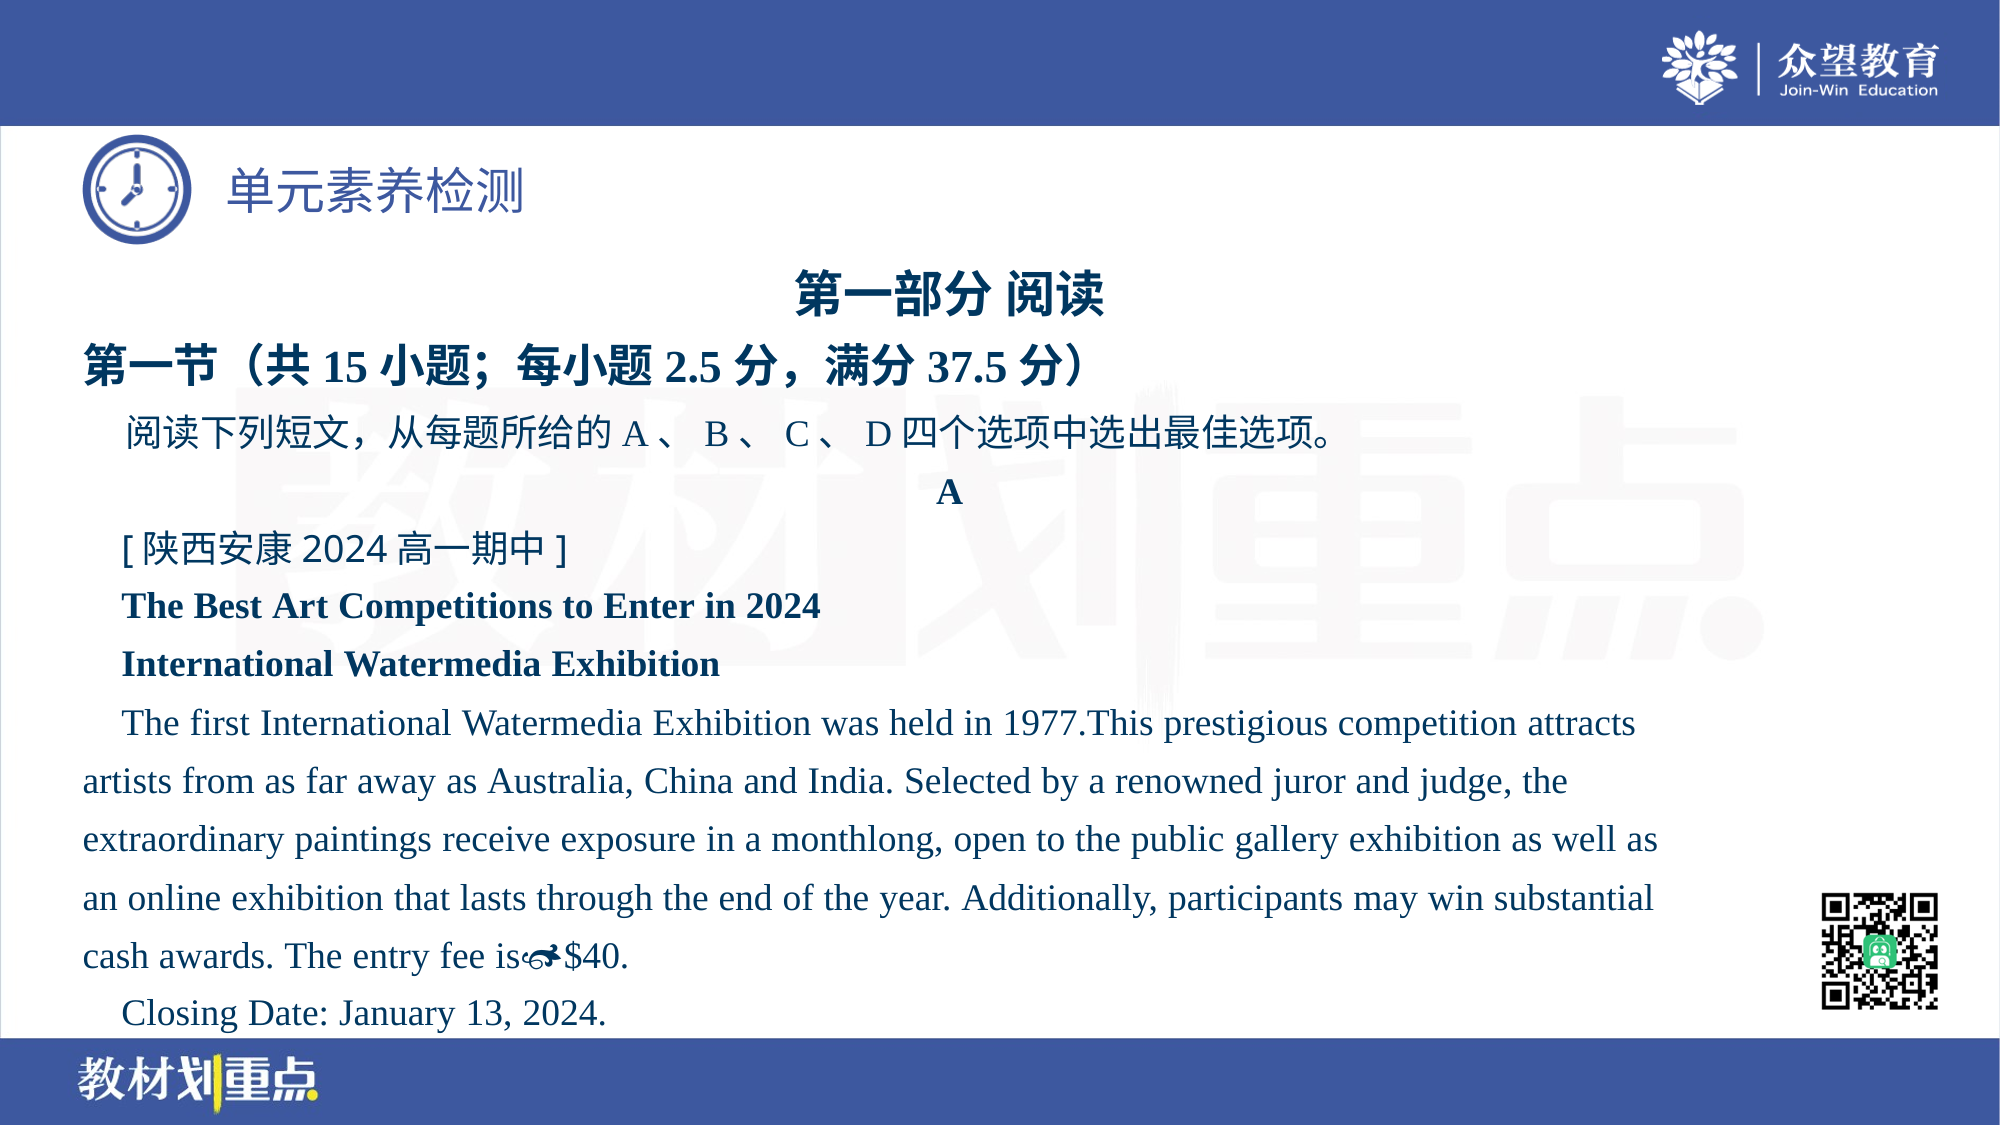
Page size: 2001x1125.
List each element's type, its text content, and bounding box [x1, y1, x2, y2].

text_box International Watermedia Exhibition The first International Watermedia Exhibition was held in 1977.This prestigious competition attracts artists from as far away as Australia, China and India. Selected by a renowned juror and judge, the extraordinary paintings receive exposure in a monthlong, open to the public gallery exhibition as well as an online exhibition that lasts through the end of the year. Additionally, participants may win substantial cash awards. The entry fee is$40. Closing Date: January 13, 2024. [82, 626, 1817, 1028]
text_box 第一节（共15小题；每小题2.5分，满分37.5分） [82, 324, 1817, 389]
text_box 第一部分 阅读 [82, 247, 1817, 318]
text_box 阅读下列短文，从每题所给的A、B、C、D四个选项中选出最佳选项。 A [陕西安康2024高一期中] The Best Art Competitions to Enter in 2024 [82, 395, 1817, 622]
picture [0, 0, 2000, 1125]
